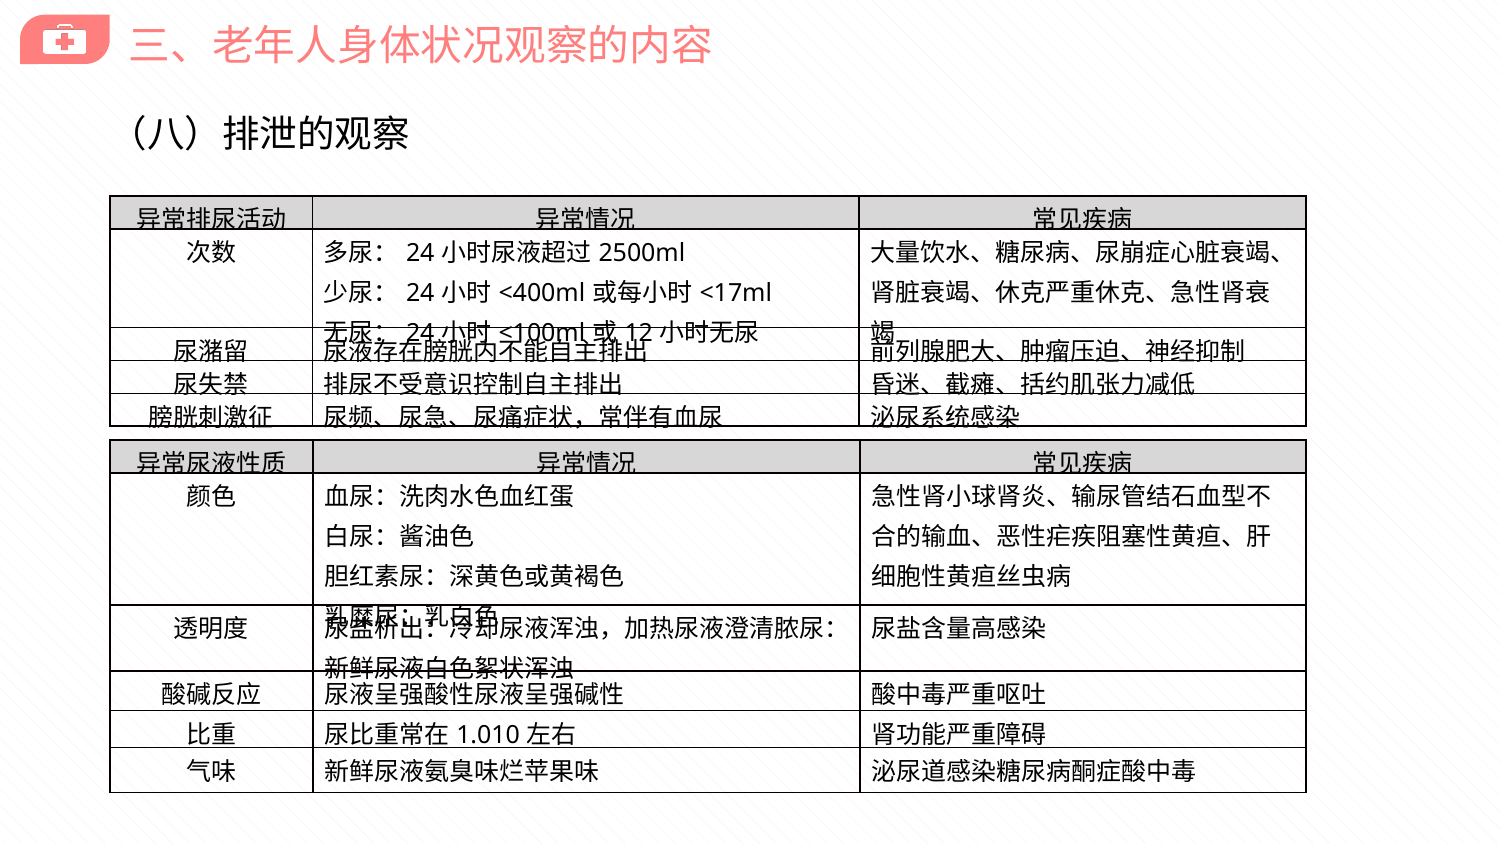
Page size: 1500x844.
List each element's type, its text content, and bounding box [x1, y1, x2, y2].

table_cell 尿失禁 [111, 361, 312, 393]
table_cell 酸中毒严重呕吐 [861, 672, 1305, 710]
table_cell 尿潴留 [111, 328, 312, 360]
table_cell 尿比重常在1.010左右 [314, 711, 859, 747]
table_cell 酸碱反应 [111, 672, 312, 710]
table_cell 急性肾小球肾炎、输尿管结石血型不合的输血、恶性疟疾阻塞性黄疸、肝细胞性黄疸丝虫病 [861, 474, 1305, 604]
table_cell 尿液存在膀胱内不能自主排出 [313, 328, 858, 360]
table_header 异常尿液性质 [111, 441, 312, 472]
table_cell 颜色 [111, 474, 312, 604]
table_cell 大量饮水、糖尿病、尿崩症心脏衰竭、肾脏衰竭、休克严重休克、急性肾衰竭 [860, 230, 1305, 327]
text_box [19, 11, 863, 78]
table_cell 泌尿系统感染 [860, 394, 1305, 425]
table_cell 透明度 [111, 606, 312, 670]
table_cell 尿盐含量高感染 [861, 606, 1305, 670]
table_cell 昏迷、截瘫、括约肌张力减低 [860, 361, 1305, 393]
table_cell 前列腺肥大、肿瘤压迫、神经抑制 [860, 328, 1305, 360]
table_cell 尿液呈强酸性尿液呈强碱性 [314, 672, 859, 710]
table_cell 新鲜尿液氨臭味烂苹果味 [314, 748, 859, 792]
table_header 异常情况 [314, 441, 859, 472]
table_cell 比重 [111, 711, 312, 747]
table_cell 泌尿道感染糖尿病酮症酸中毒 [861, 748, 1305, 792]
table_cell 多尿：24小时尿液超过2500ml 少尿：24小时<400ml或每小时<17ml 无尿：24小时<100ml或12小时无尿 [313, 230, 858, 327]
table_cell 膀胱刺激征 [111, 394, 312, 425]
table_header 异常情况 [313, 197, 858, 228]
table_header 常见疾病 [860, 197, 1305, 228]
table_header 异常排尿活动 [111, 197, 312, 228]
text_box （八）排泄的观察 [9, 102, 1266, 208]
table_cell 血尿：洗肉水色血红蛋 白尿：酱油色 胆红素尿：深黄色或黄褐色 乳糜尿：乳白色 [314, 474, 859, 604]
table_cell 肾功能严重障碍 [861, 711, 1305, 747]
table_cell 排尿不受意识控制自主排出 [313, 361, 858, 393]
table_cell 尿盐析出：冷却尿液浑浊，加热尿液澄清脓尿：新鲜尿液白色絮状浑浊 [314, 606, 859, 670]
table_cell 次数 [111, 230, 312, 327]
table_cell 尿频、尿急、尿痛症状，常伴有血尿 [313, 394, 858, 425]
table_cell 气味 [111, 748, 312, 792]
table_header 常见疾病 [861, 441, 1305, 472]
